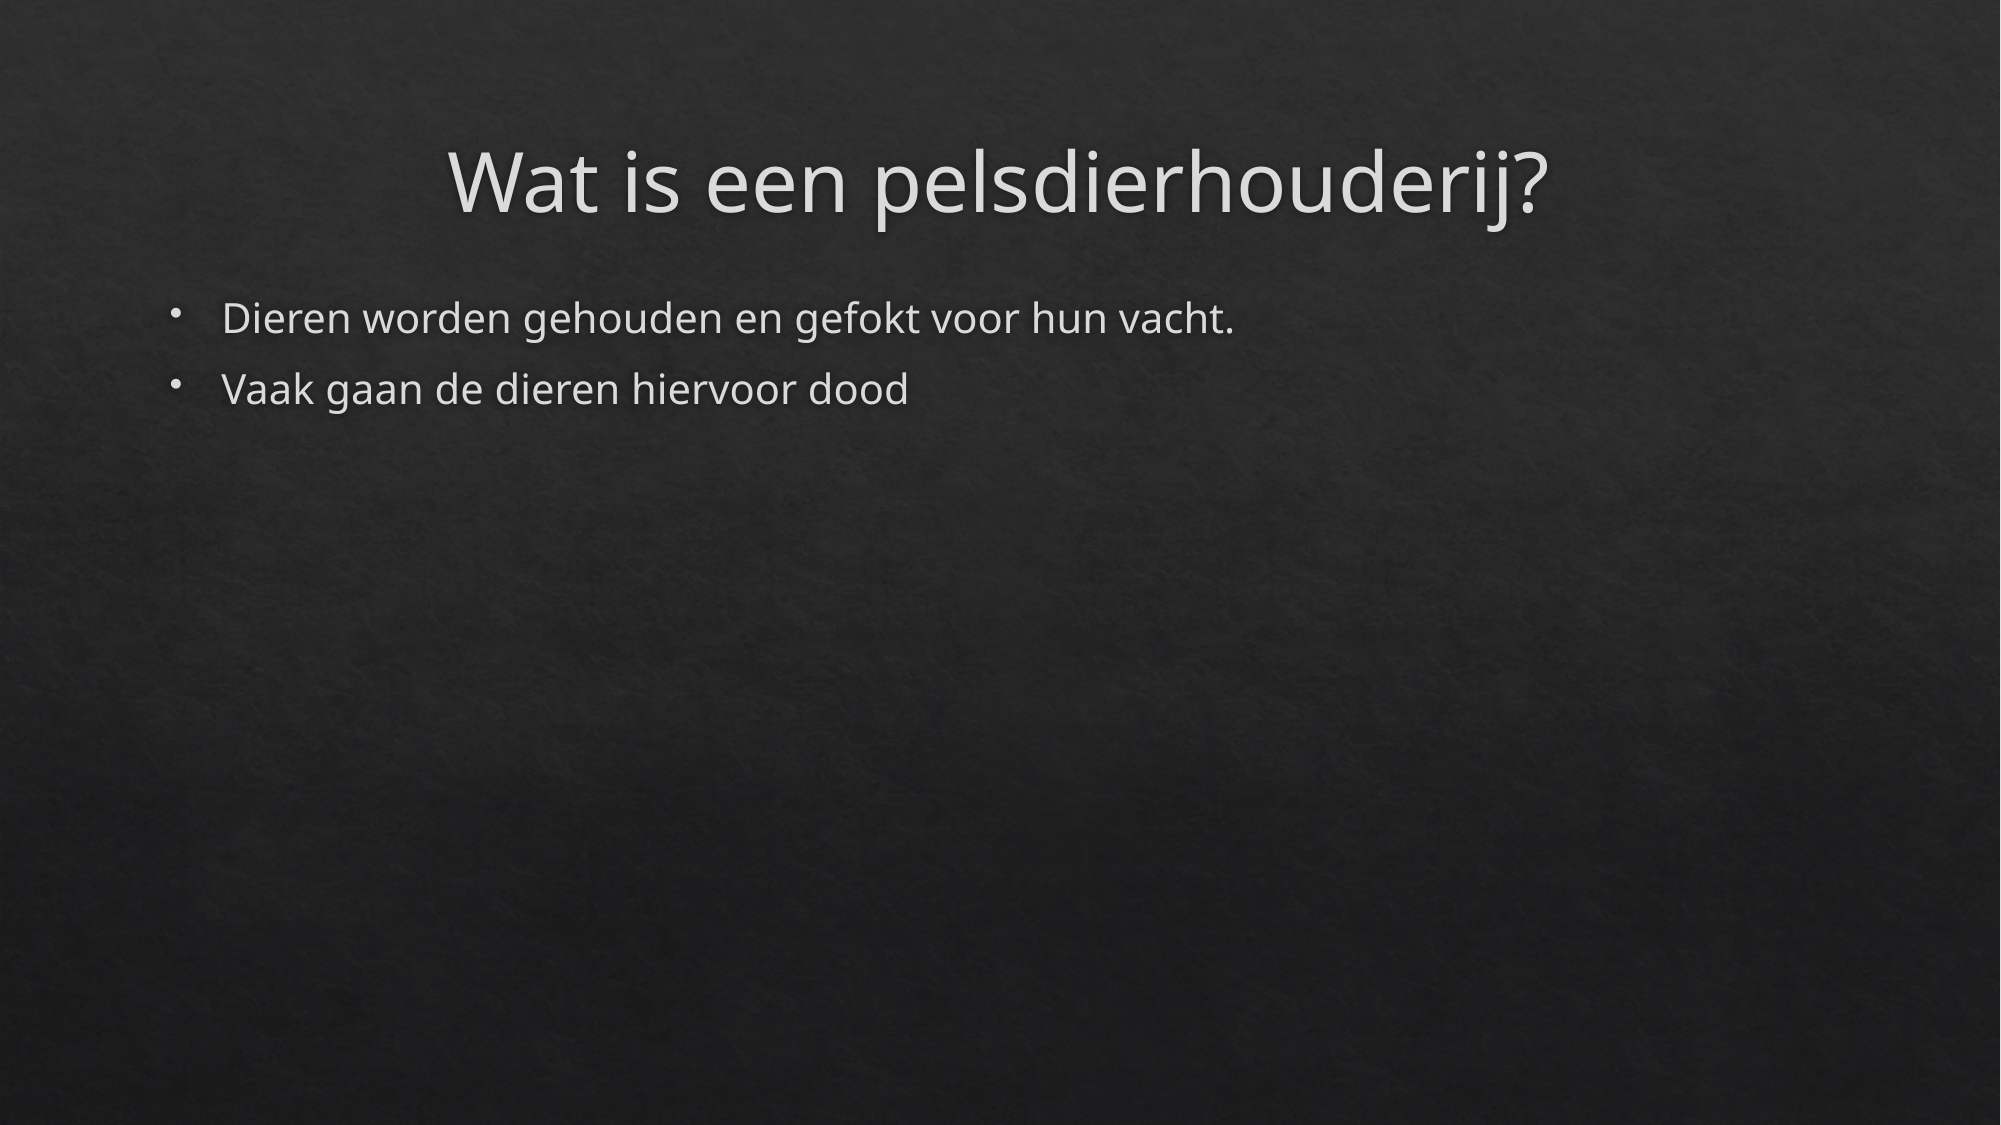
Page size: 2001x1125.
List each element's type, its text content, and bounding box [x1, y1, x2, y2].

title Wat is een pelsdierhouderij? [149, 99, 1849, 260]
list Dieren worden gehouden en gefokt voor hun vacht. Vaak gaan de dieren hiervoor dood [149, 284, 1849, 950]
